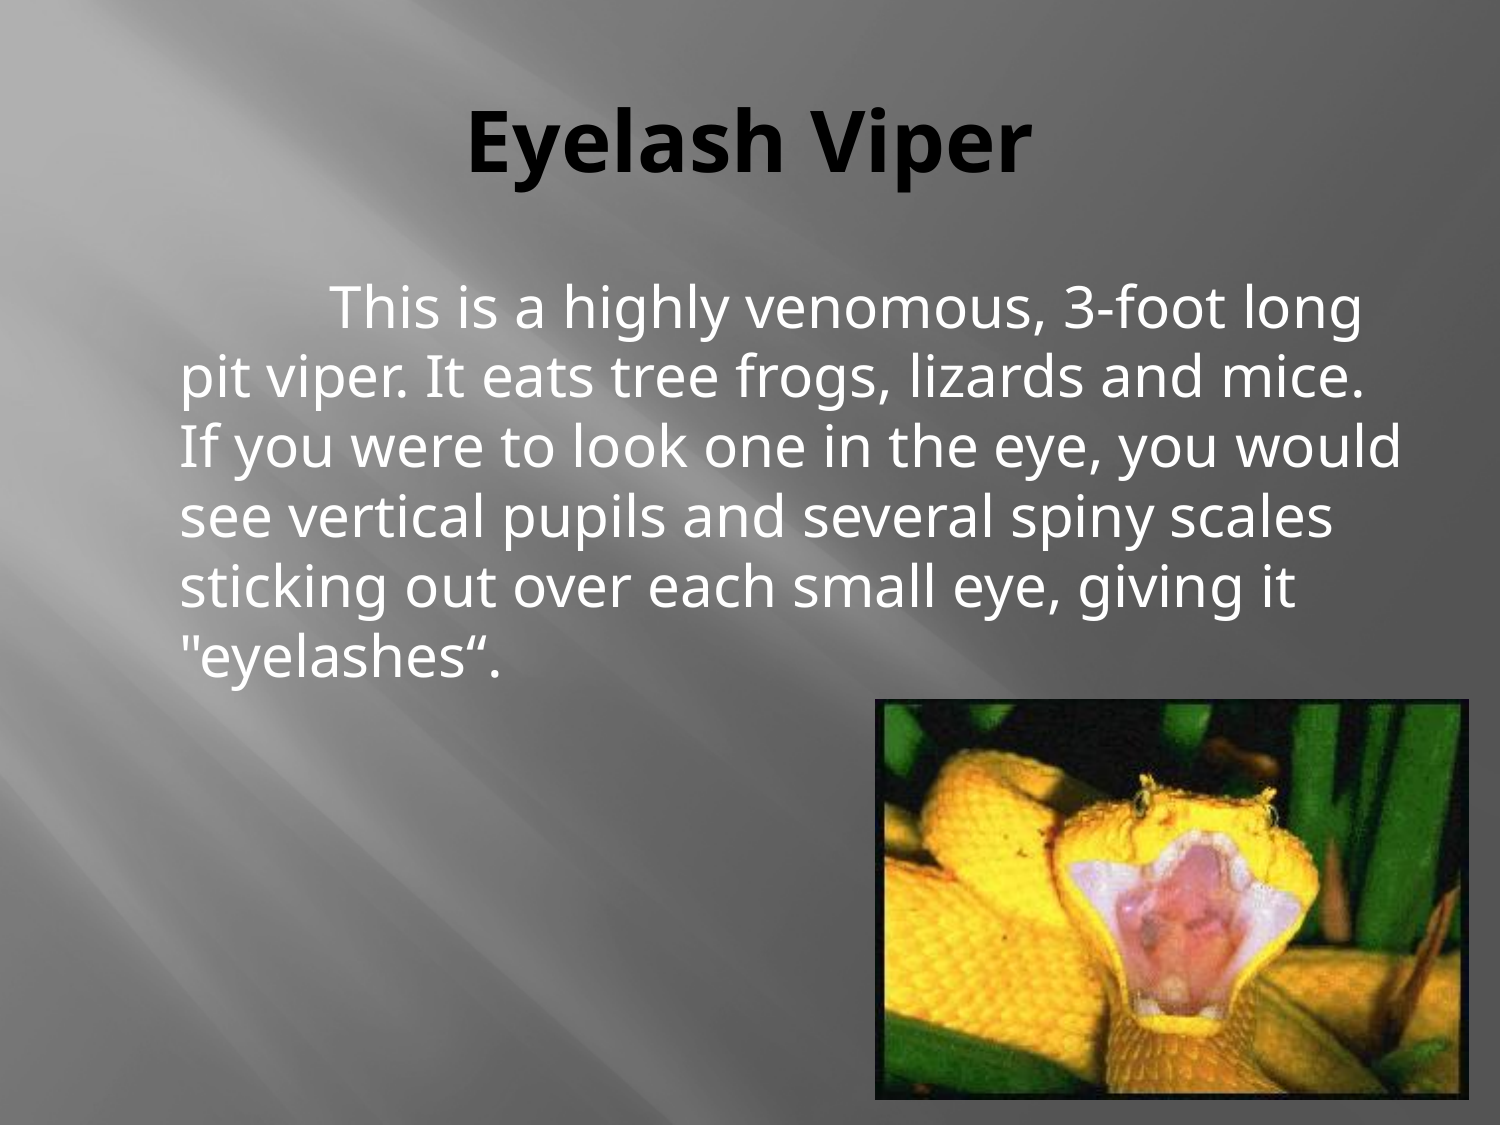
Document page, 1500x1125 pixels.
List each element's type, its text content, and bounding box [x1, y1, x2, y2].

title Eyelash Viper [75, 45, 1425, 233]
picture [874, 699, 1469, 1101]
list This is a highly venomous, 3-foot long pit viper. It eats tree frogs, lizards and mice. If you were to look one in the eye, you would see vertical pupils and several spiny scales sticking out over each small eye, giving it "eyelashes“. [75, 262, 1425, 738]
